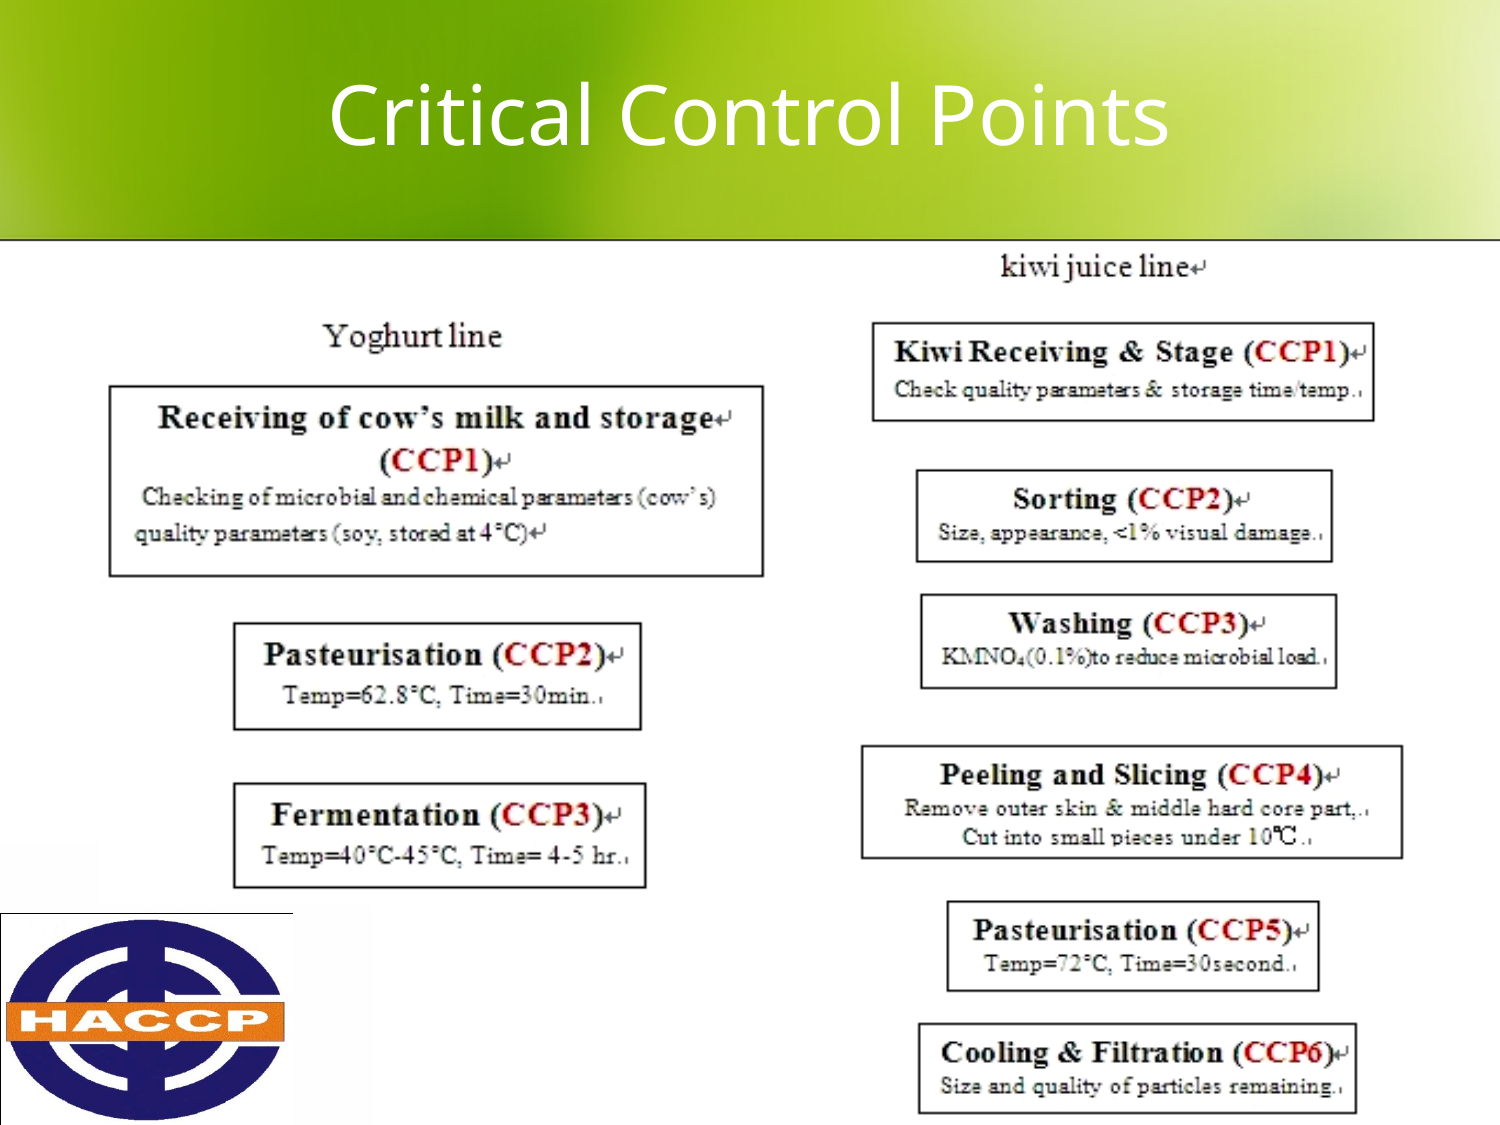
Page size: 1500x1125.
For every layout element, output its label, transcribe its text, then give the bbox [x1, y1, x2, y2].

picture [0, 0, 1500, 1125]
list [100, 316, 774, 906]
title Critical Control Points [62, 37, 1438, 188]
